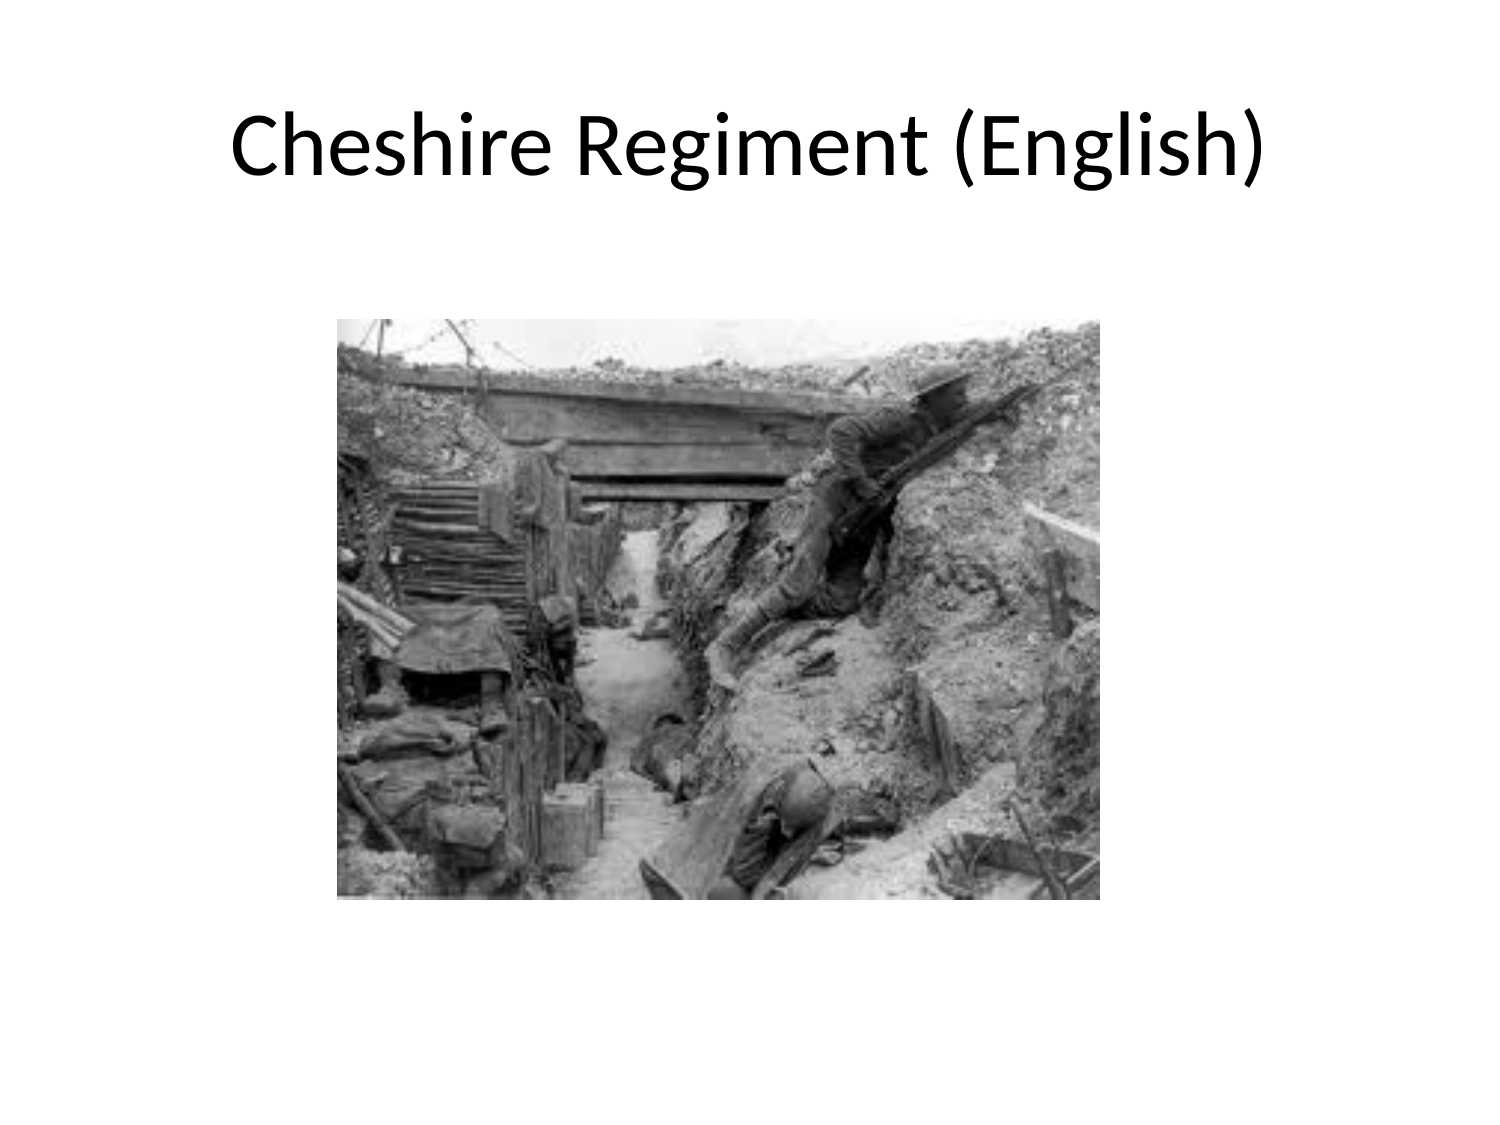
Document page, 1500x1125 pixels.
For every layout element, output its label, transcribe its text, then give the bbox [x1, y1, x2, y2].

title Cheshire Regiment (English) [75, 45, 1425, 233]
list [337, 318, 1100, 901]
